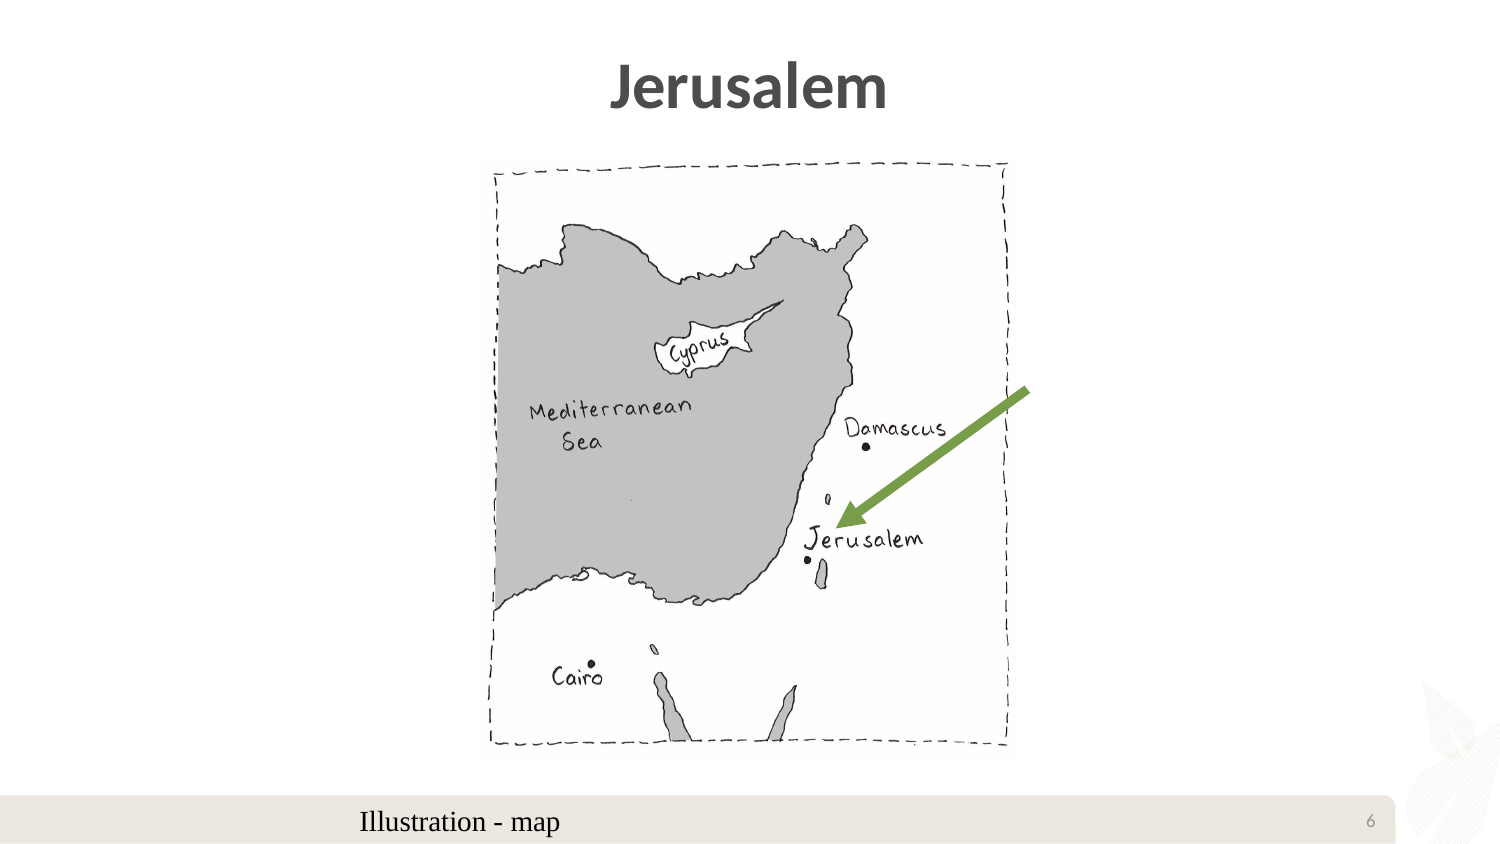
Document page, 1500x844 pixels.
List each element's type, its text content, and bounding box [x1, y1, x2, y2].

picture [1406, 681, 1500, 844]
slide_number 6 [1264, 806, 1376, 833]
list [482, 156, 1018, 760]
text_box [835, 389, 1028, 529]
footer Illustration - map [62, 806, 858, 833]
title Jerusalem [62, 50, 1438, 129]
